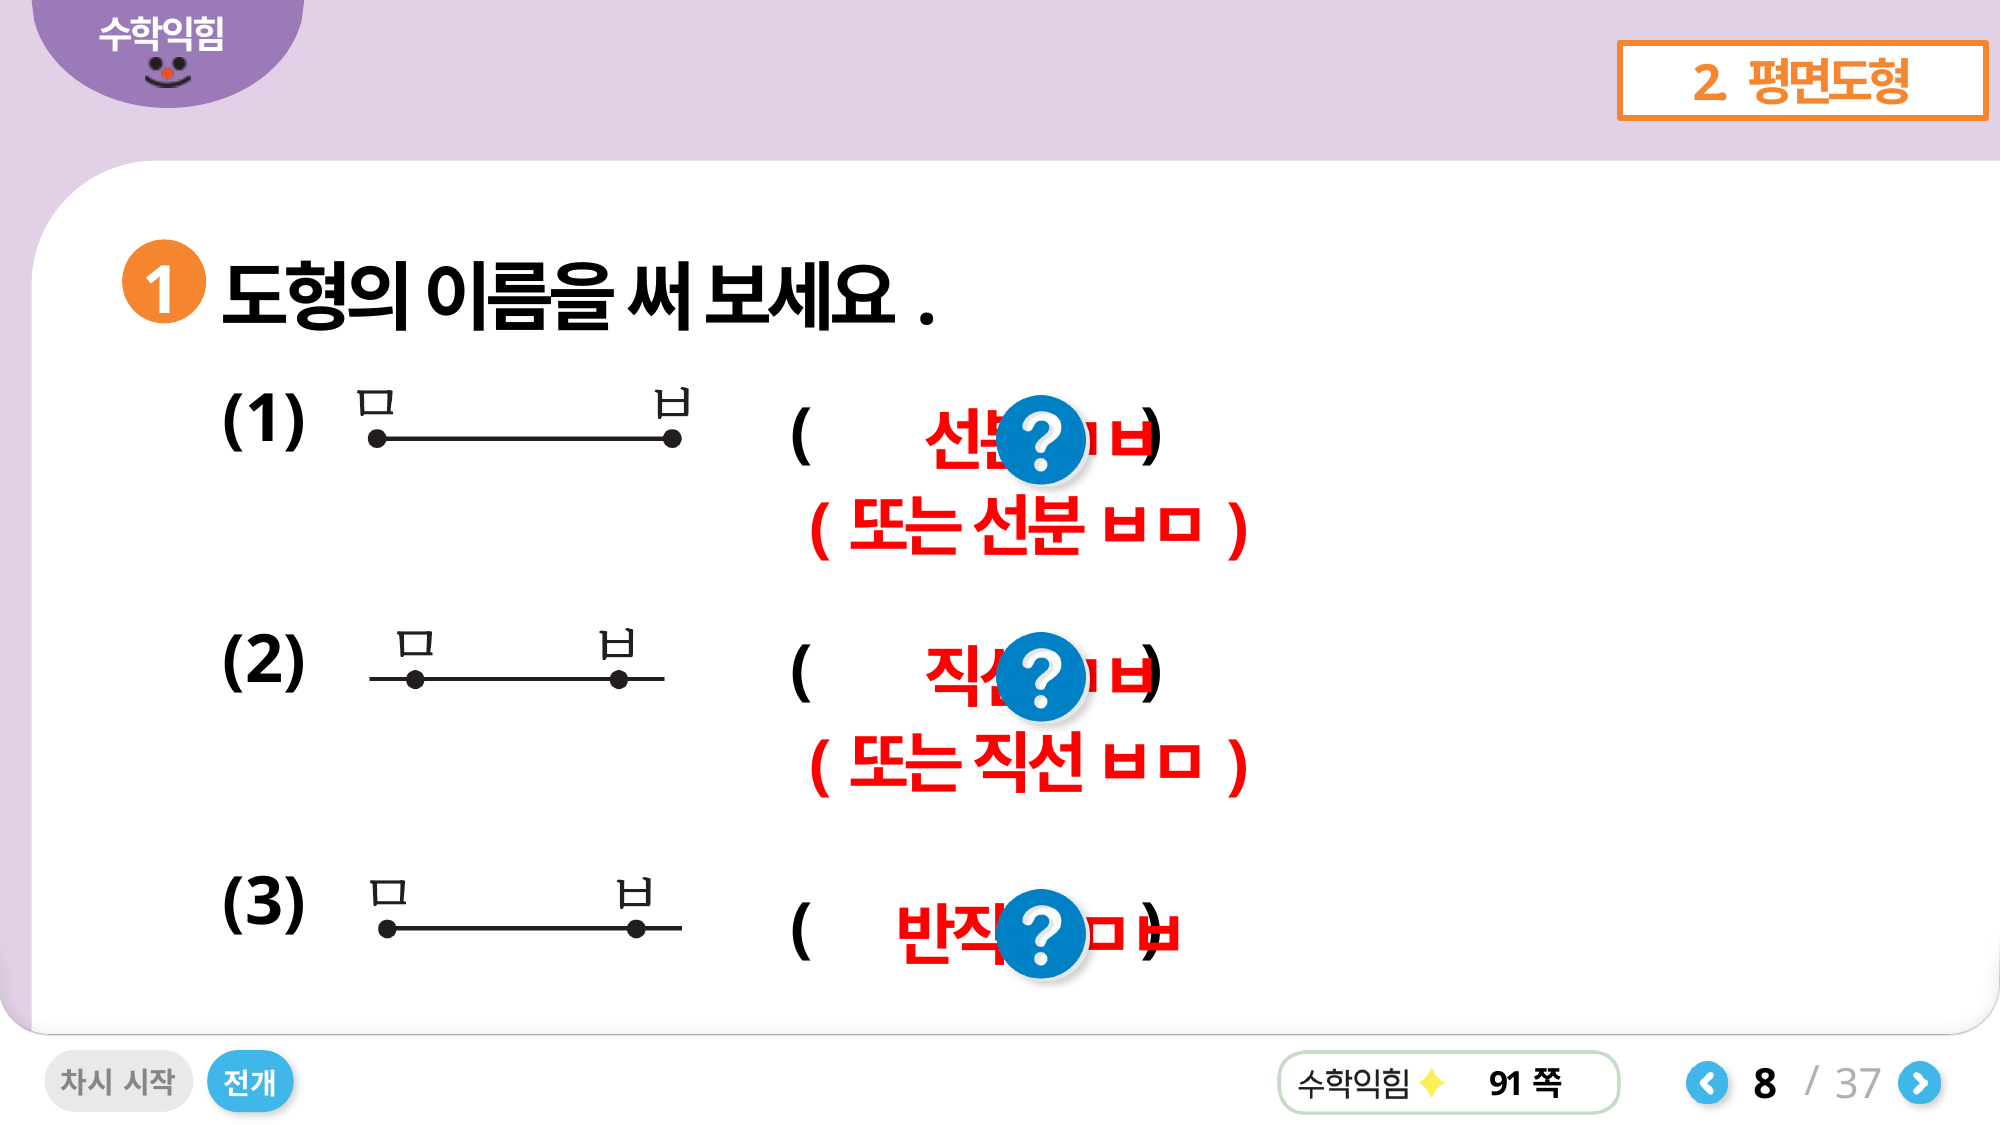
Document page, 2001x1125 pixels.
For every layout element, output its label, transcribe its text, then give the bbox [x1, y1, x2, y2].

picture [996, 395, 1090, 487]
text_box ( ) [775, 381, 1284, 476]
text_box 직선 ㅁㅂ [858, 627, 1228, 713]
text_box 도형의 이름을 써 보세요. [220, 231, 2000, 382]
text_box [1276, 1049, 1621, 1116]
text_box ( ) [775, 876, 1284, 971]
picture [337, 367, 718, 469]
picture [0, 850, 2000, 1125]
picture [145, 57, 191, 88]
text_box (2) [208, 608, 322, 704]
picture [996, 632, 1090, 724]
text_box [38, 1048, 297, 1114]
text_box 1 [122, 239, 207, 324]
text_box 선분 ㅁㅂ [858, 390, 1228, 476]
text_box (또는 직선 ㅂㅁ) [775, 713, 1284, 808]
text_box (1) [208, 367, 322, 463]
text_box 반직선 ㅁㅂ [858, 885, 1228, 980]
text_box (또는 선분 ㅂㅁ) [775, 476, 1284, 571]
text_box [1685, 1061, 1941, 1104]
text_box 2. 평면도형 [1619, 43, 1987, 118]
text_box (3) [208, 850, 322, 945]
picture [337, 608, 718, 709]
text_box ( ) [775, 618, 1284, 713]
